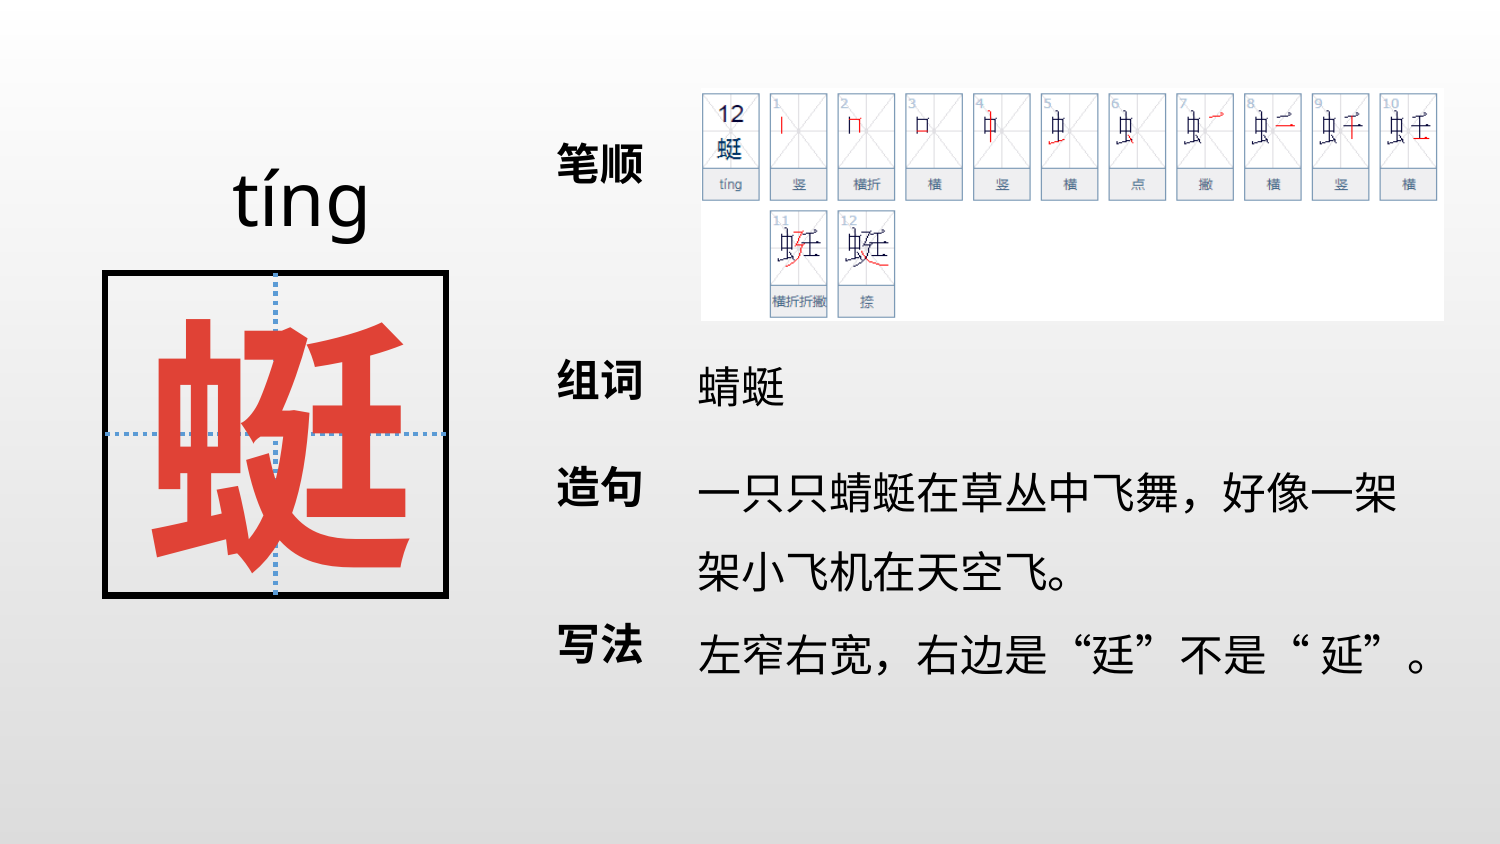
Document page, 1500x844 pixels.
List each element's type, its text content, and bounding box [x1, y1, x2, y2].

text_box 蜓 [133, 272, 482, 609]
text_box 左窄右宽，右边是“廷”不是“ 延”。 [666, 595, 1479, 686]
text_box 组词 [545, 347, 686, 411]
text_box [105, 272, 447, 596]
picture [701, 88, 1444, 321]
text_box 造句 [545, 454, 667, 519]
text_box tíng [221, 146, 494, 248]
text_box 蜻蜓 [686, 335, 874, 422]
text_box 一只只蜻蜓在草丛中飞舞，好像一架架小飞机在天空飞。 [686, 433, 1415, 595]
text_box 写法 [545, 611, 666, 676]
text_box 笔顺 [545, 130, 666, 195]
